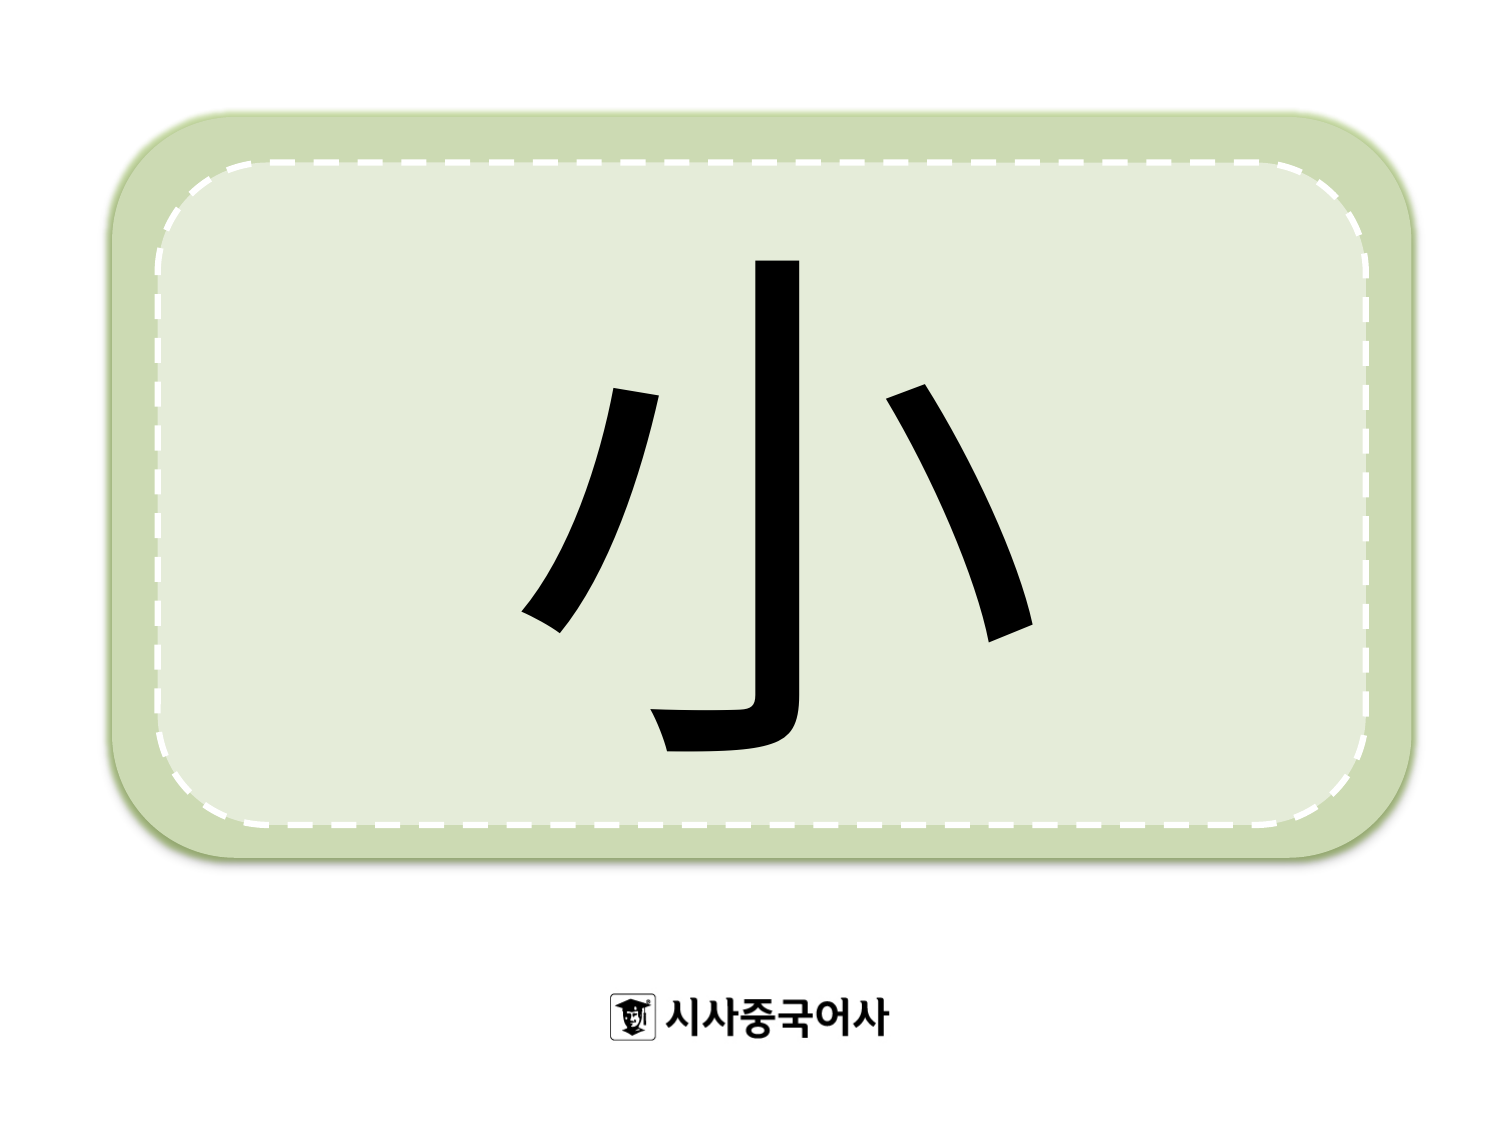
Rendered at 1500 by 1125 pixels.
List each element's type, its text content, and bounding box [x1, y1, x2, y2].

text_box 小 [171, 160, 1380, 824]
picture [602, 987, 898, 1047]
